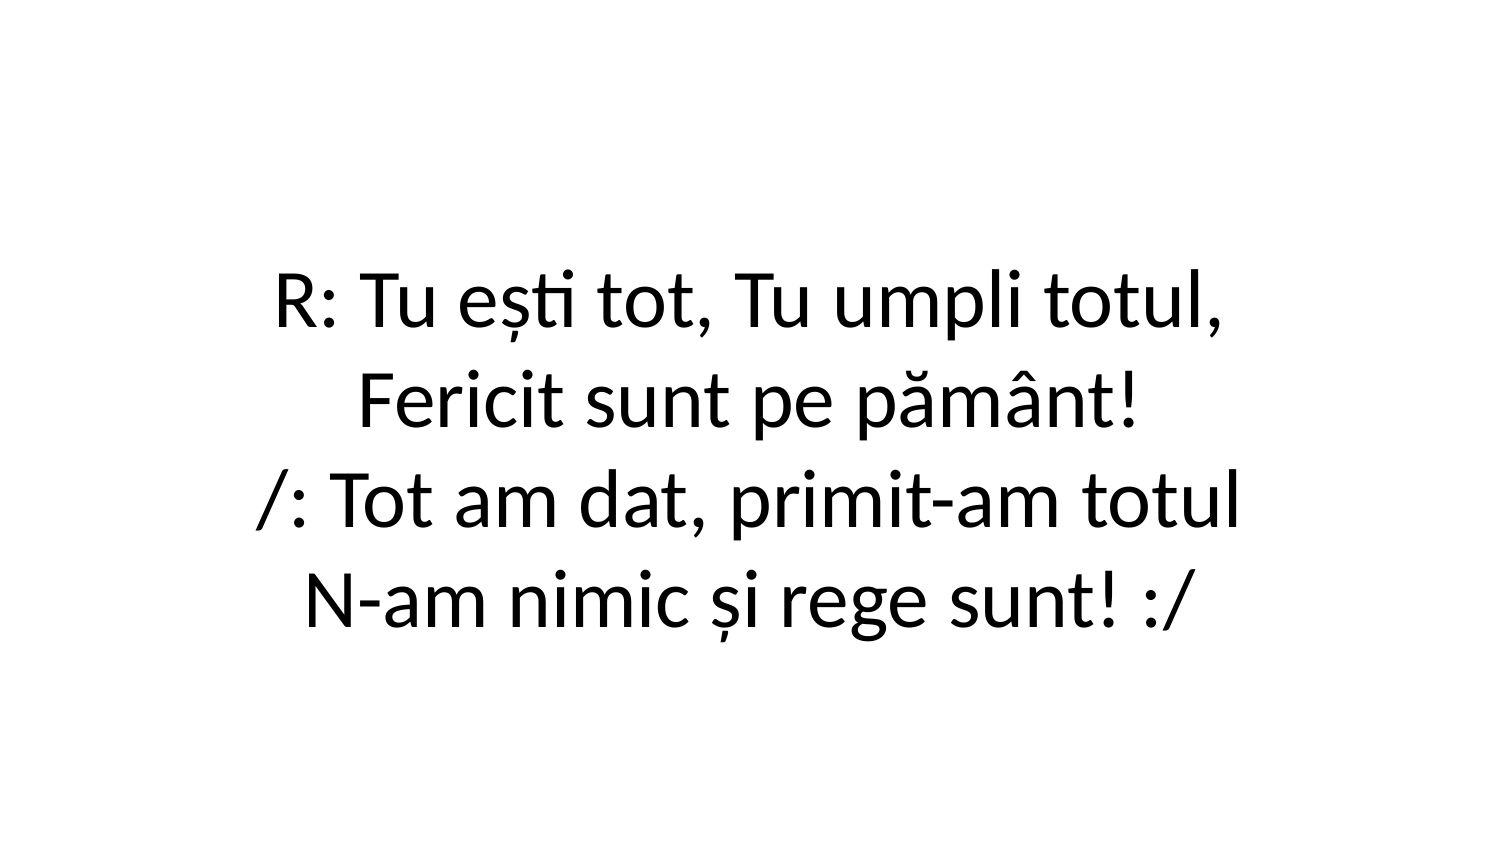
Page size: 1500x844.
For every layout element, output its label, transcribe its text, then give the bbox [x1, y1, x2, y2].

text_box R: Tu ești tot, Tu umpli totul, Fericit sunt pe pământ! /: Tot am dat, primit-am totul N-am nimic și rege sunt! :/ [241, 192, 1259, 652]
